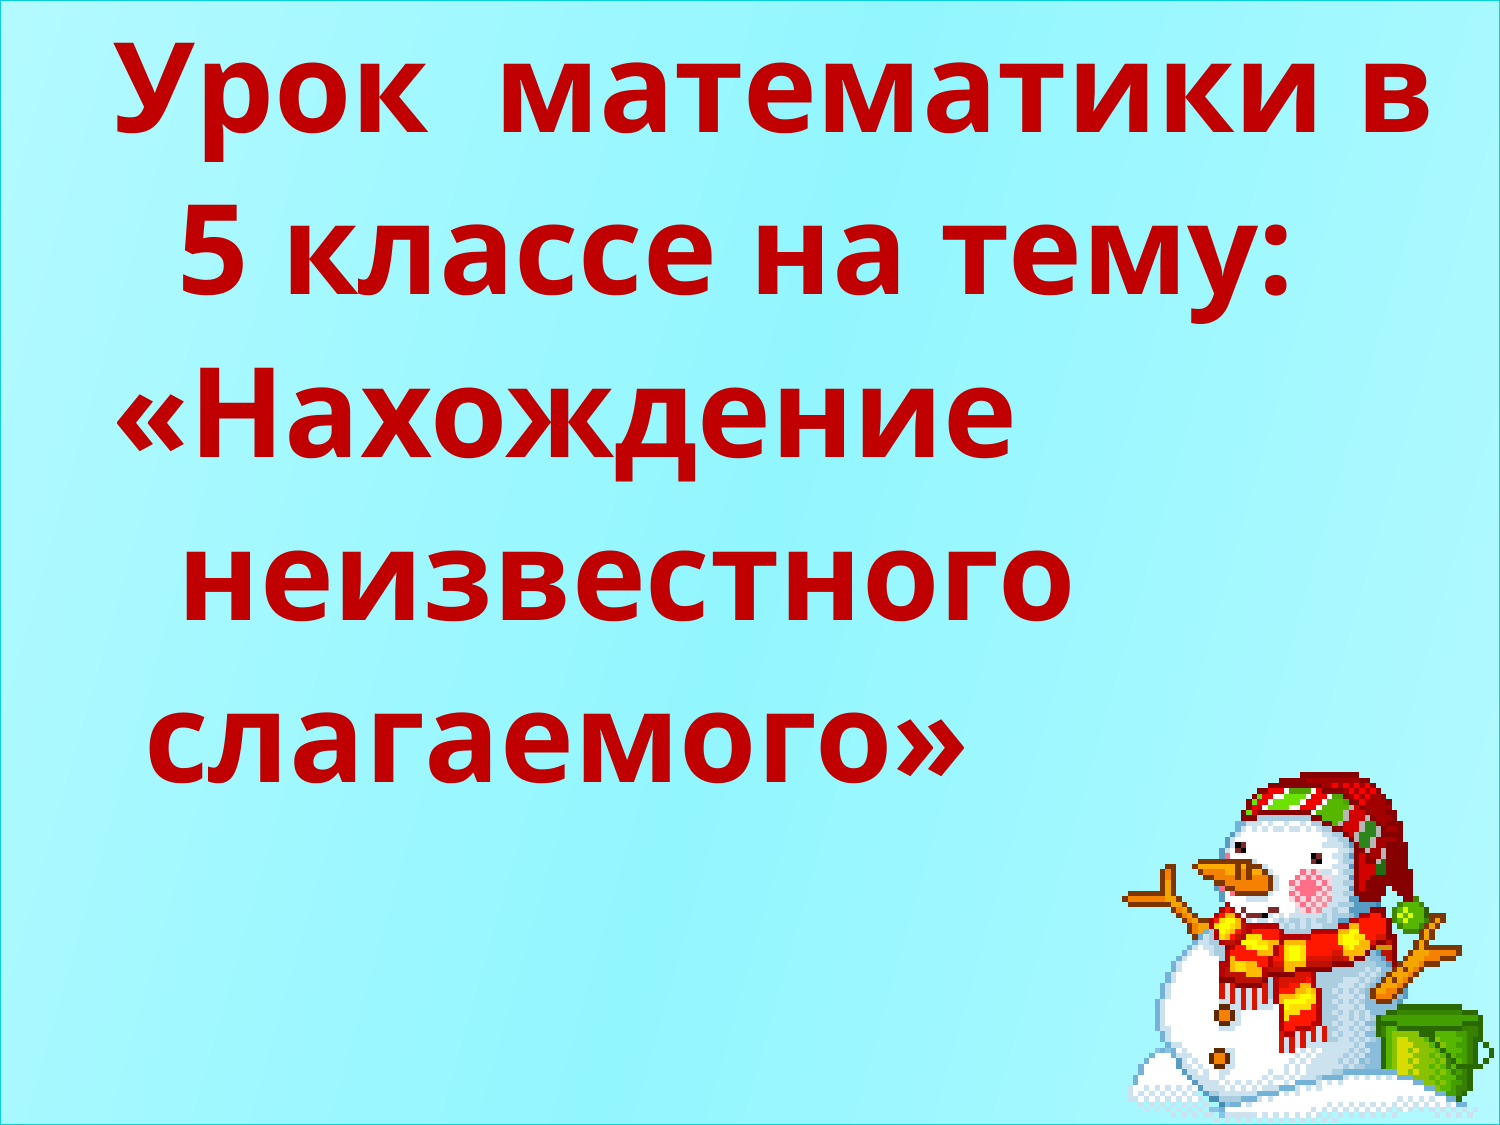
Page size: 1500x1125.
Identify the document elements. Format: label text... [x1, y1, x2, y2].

picture [1112, 762, 1500, 1125]
subtitle Урок математики в 5 классе на тему: «Нахождение неизвестного слагаемого» [0, 0, 1500, 1125]
